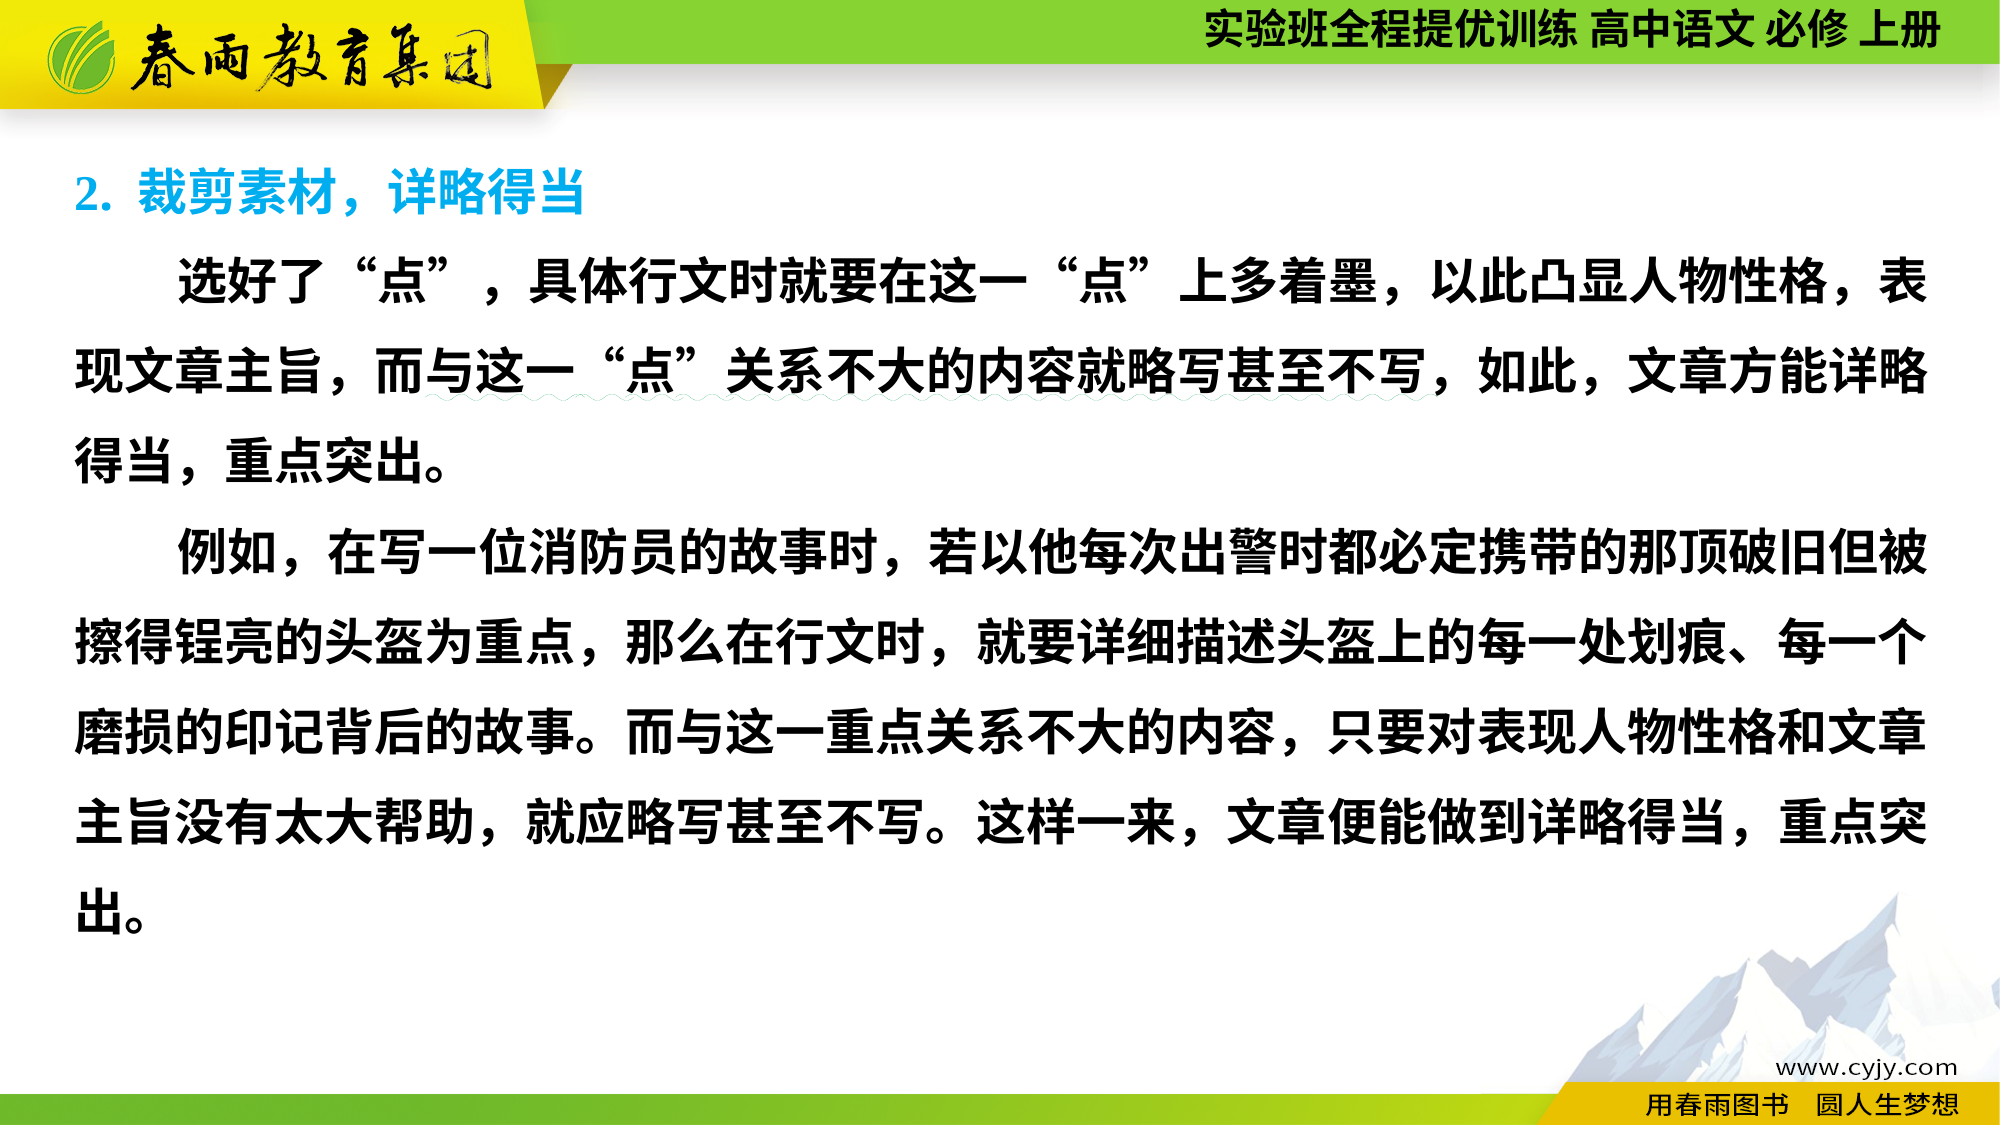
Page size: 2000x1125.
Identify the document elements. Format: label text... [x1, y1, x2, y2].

list 2. 裁剪素材，详略得当 选好了“点”，具体行文时就要在这一“点”上多着墨，以此凸显人物性格，表现文章主旨，而与这一“点”关系不大的内容就略写甚至不写，如此，文章方能详略得当，重点突出。 例如，在写一位消防员的故事时，若以他每次出警时都必定携带的那顶破旧但被擦得锃亮的头盔为重点，那么在行文时，就要详细描述头盔上的每一处划痕、每一个磨损的印记背后的故事。而与这一重点关系不大的内容，只要对表现人物性格和文章主旨没有太大帮助，就应略写甚至不写。这样一来，文章便能做到详略得当，重点突出。 [59, 122, 1944, 956]
picture [0, 0, 2000, 1125]
